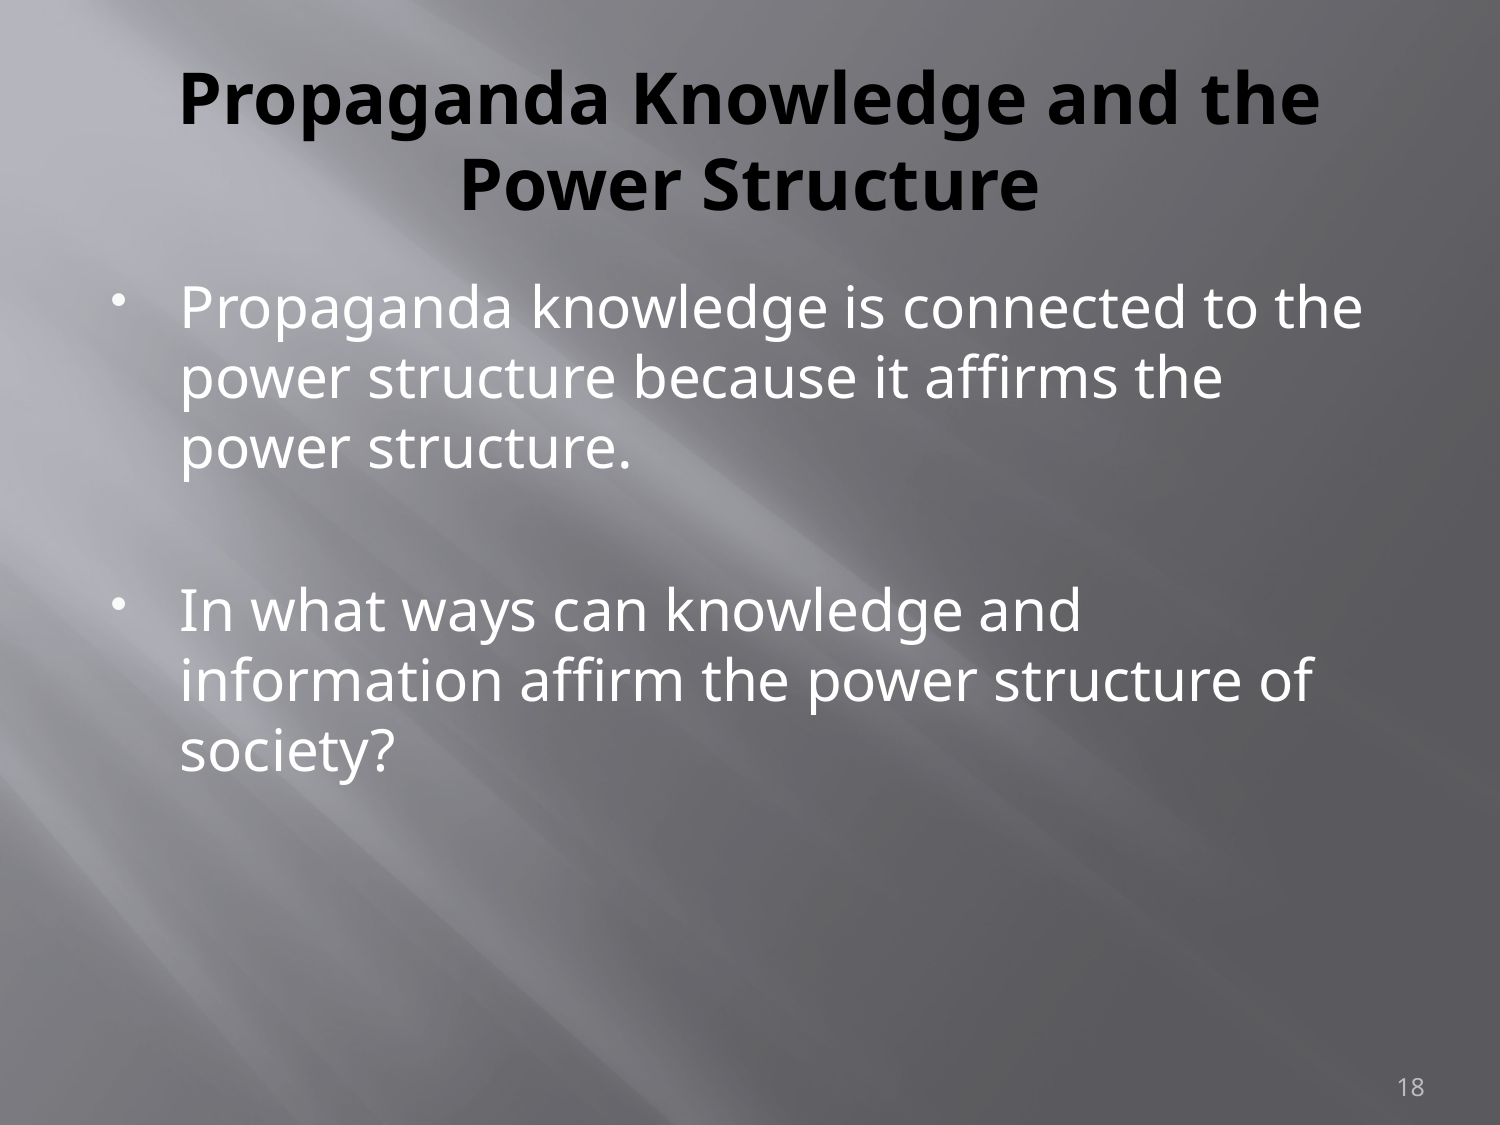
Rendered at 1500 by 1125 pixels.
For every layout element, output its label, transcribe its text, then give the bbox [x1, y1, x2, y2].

slide_number 18 [1299, 1052, 1425, 1113]
list Propaganda knowledge is connected to the power structure because it affirms the power structure. In what ways can knowledge and information affirm the power structure of society? [75, 262, 1425, 1035]
title Propaganda Knowledge and the Power Structure [75, 45, 1425, 233]
